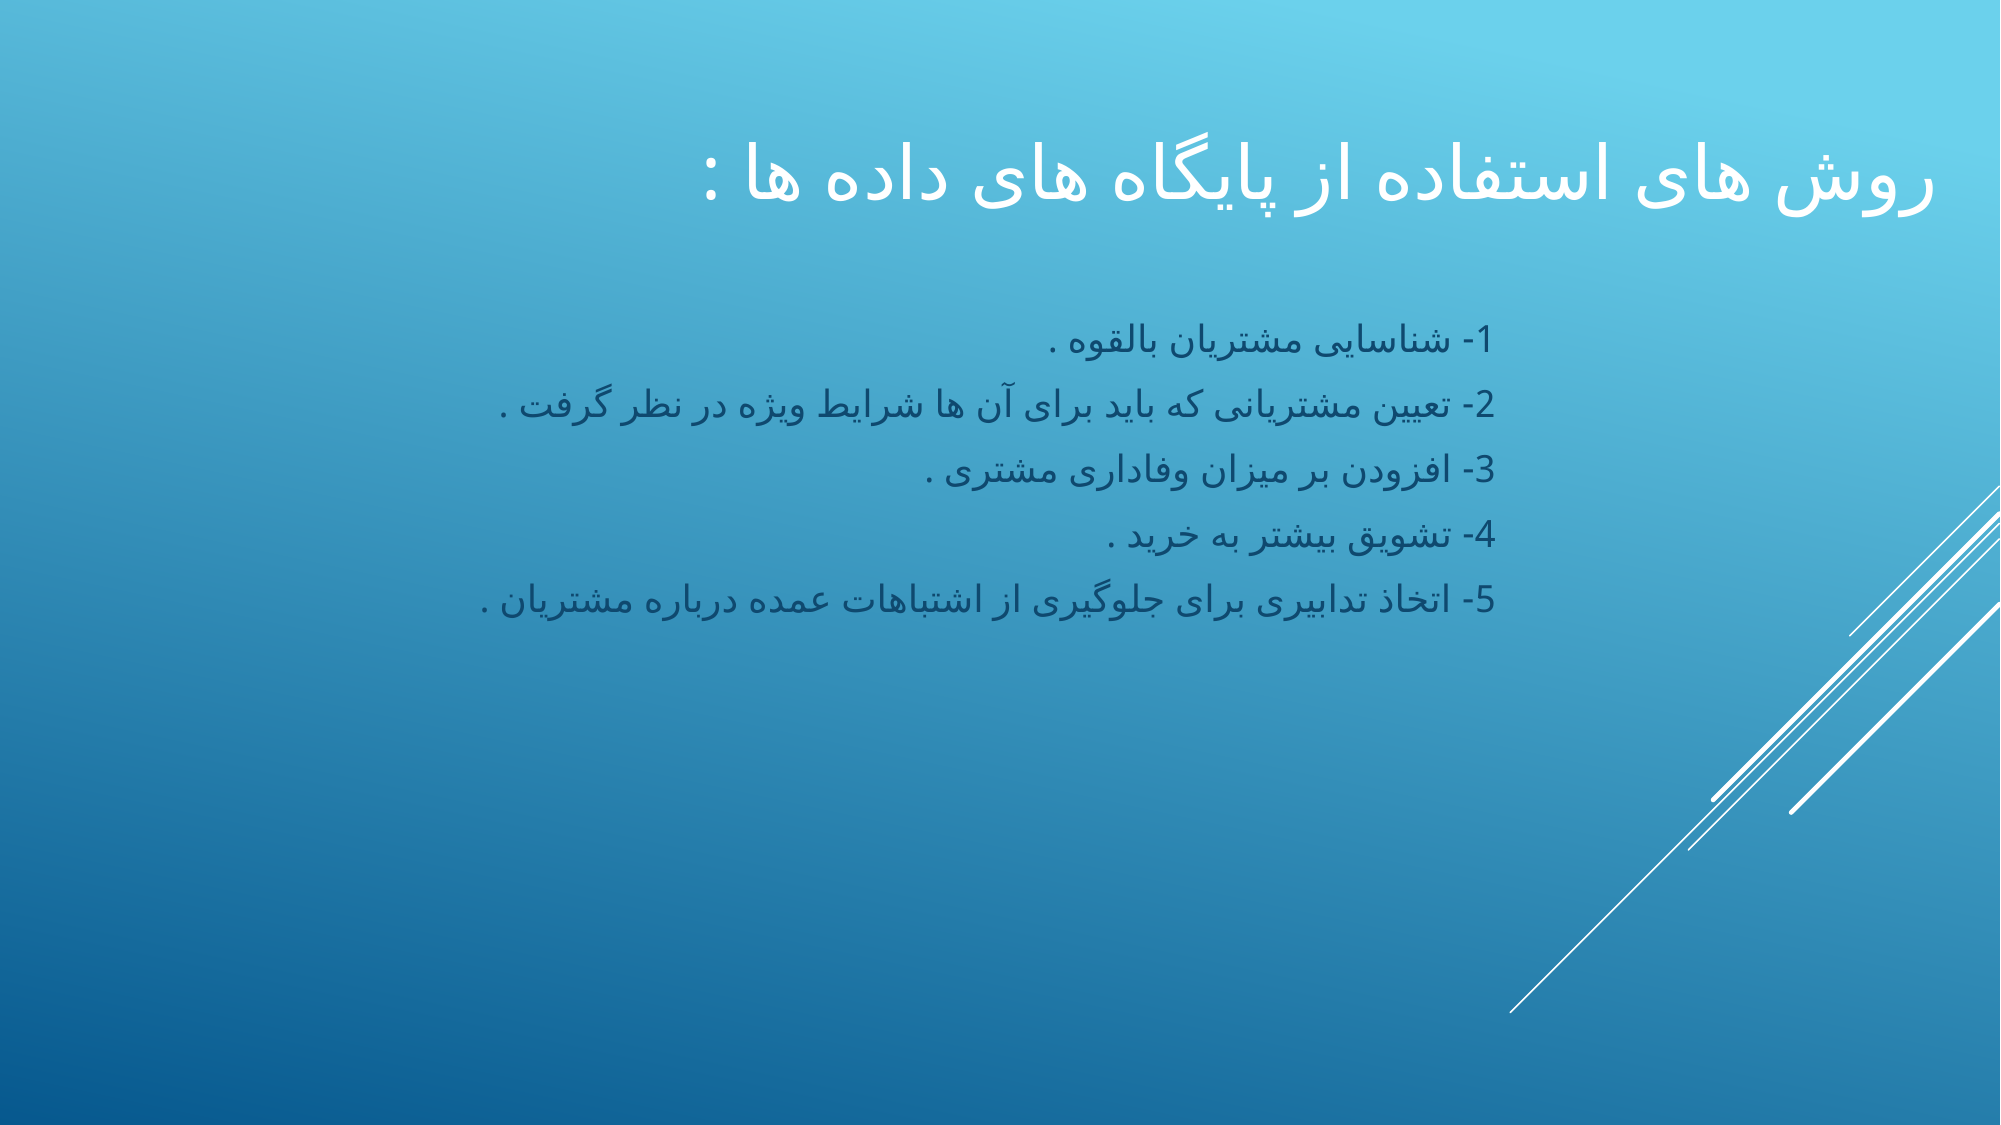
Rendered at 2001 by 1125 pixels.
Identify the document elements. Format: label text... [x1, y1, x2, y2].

title روش های استفاده از پایگاه های داده ها : [553, 56, 1954, 223]
list 1- شناسایی مشتریان بالقوه . 2- تعیین مشتریانی که باید برای آن ها شرایط ویژه در نظر گرفت . 3- افزودن بر میزان وفاداری مشتری . 4- تشویق بیشتر به خرید . 5- اتخاذ تدابیری برای جلوگیری از اشتباهات عمده درباره مشتریان . [110, 307, 1511, 951]
